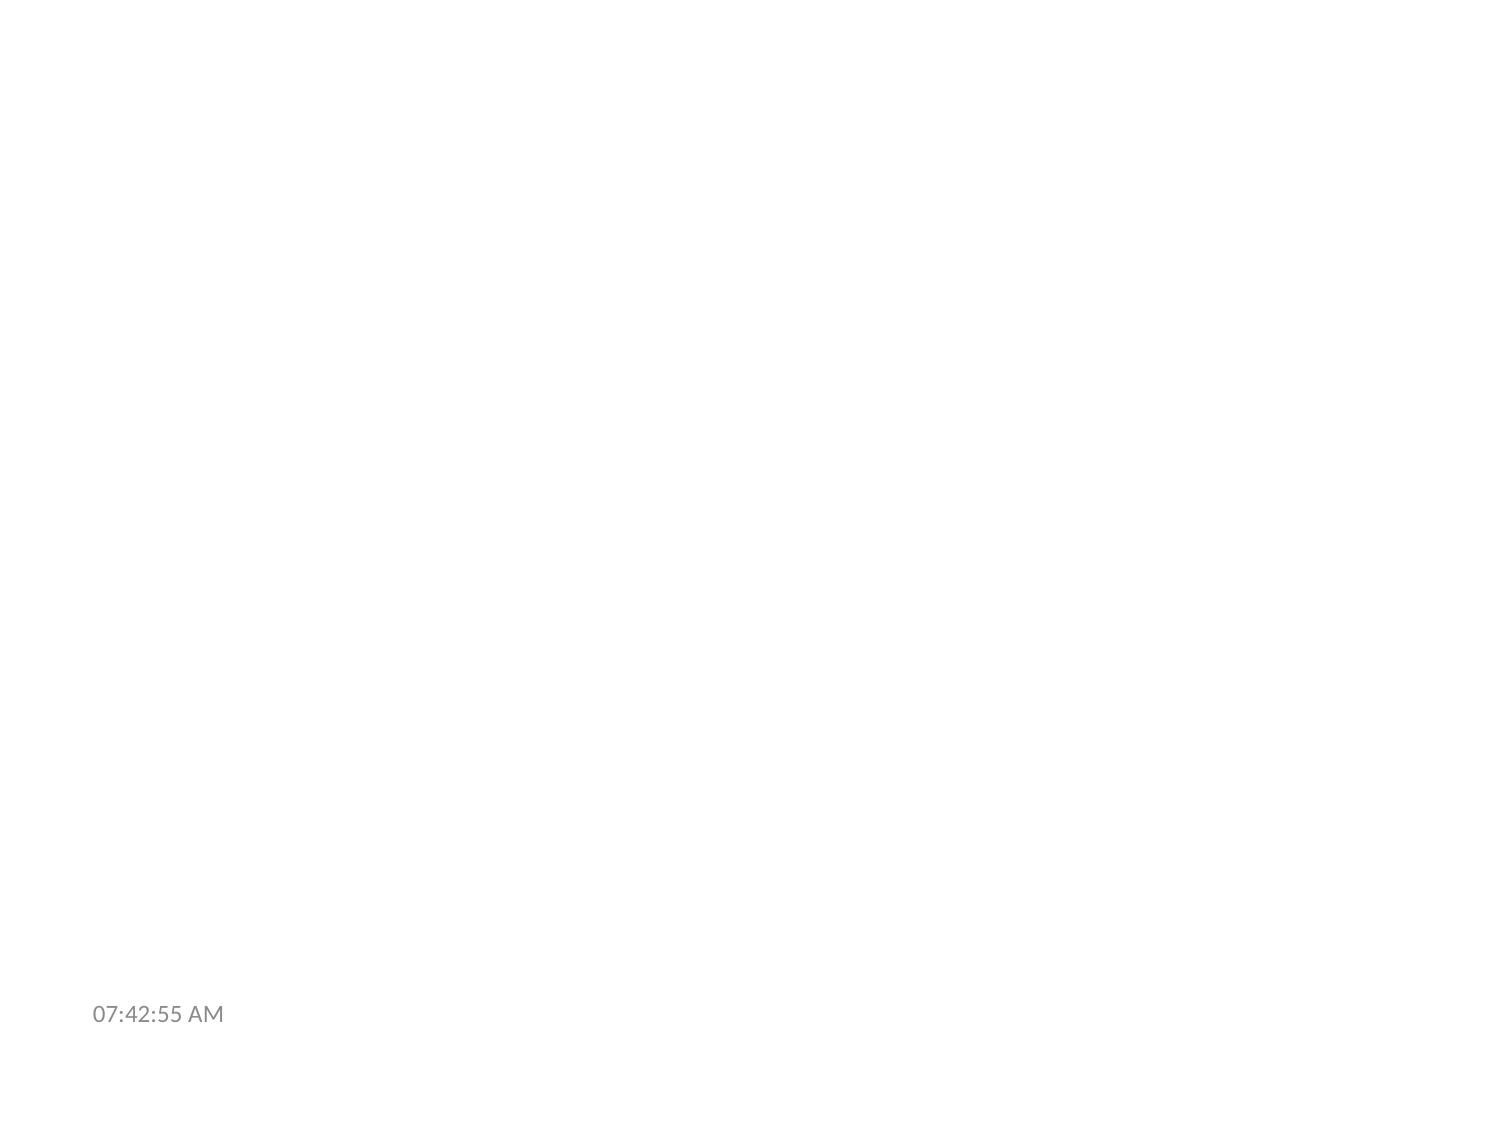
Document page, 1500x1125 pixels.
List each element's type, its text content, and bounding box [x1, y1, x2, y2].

text_box 3:35:09 PM [77, 982, 428, 1043]
